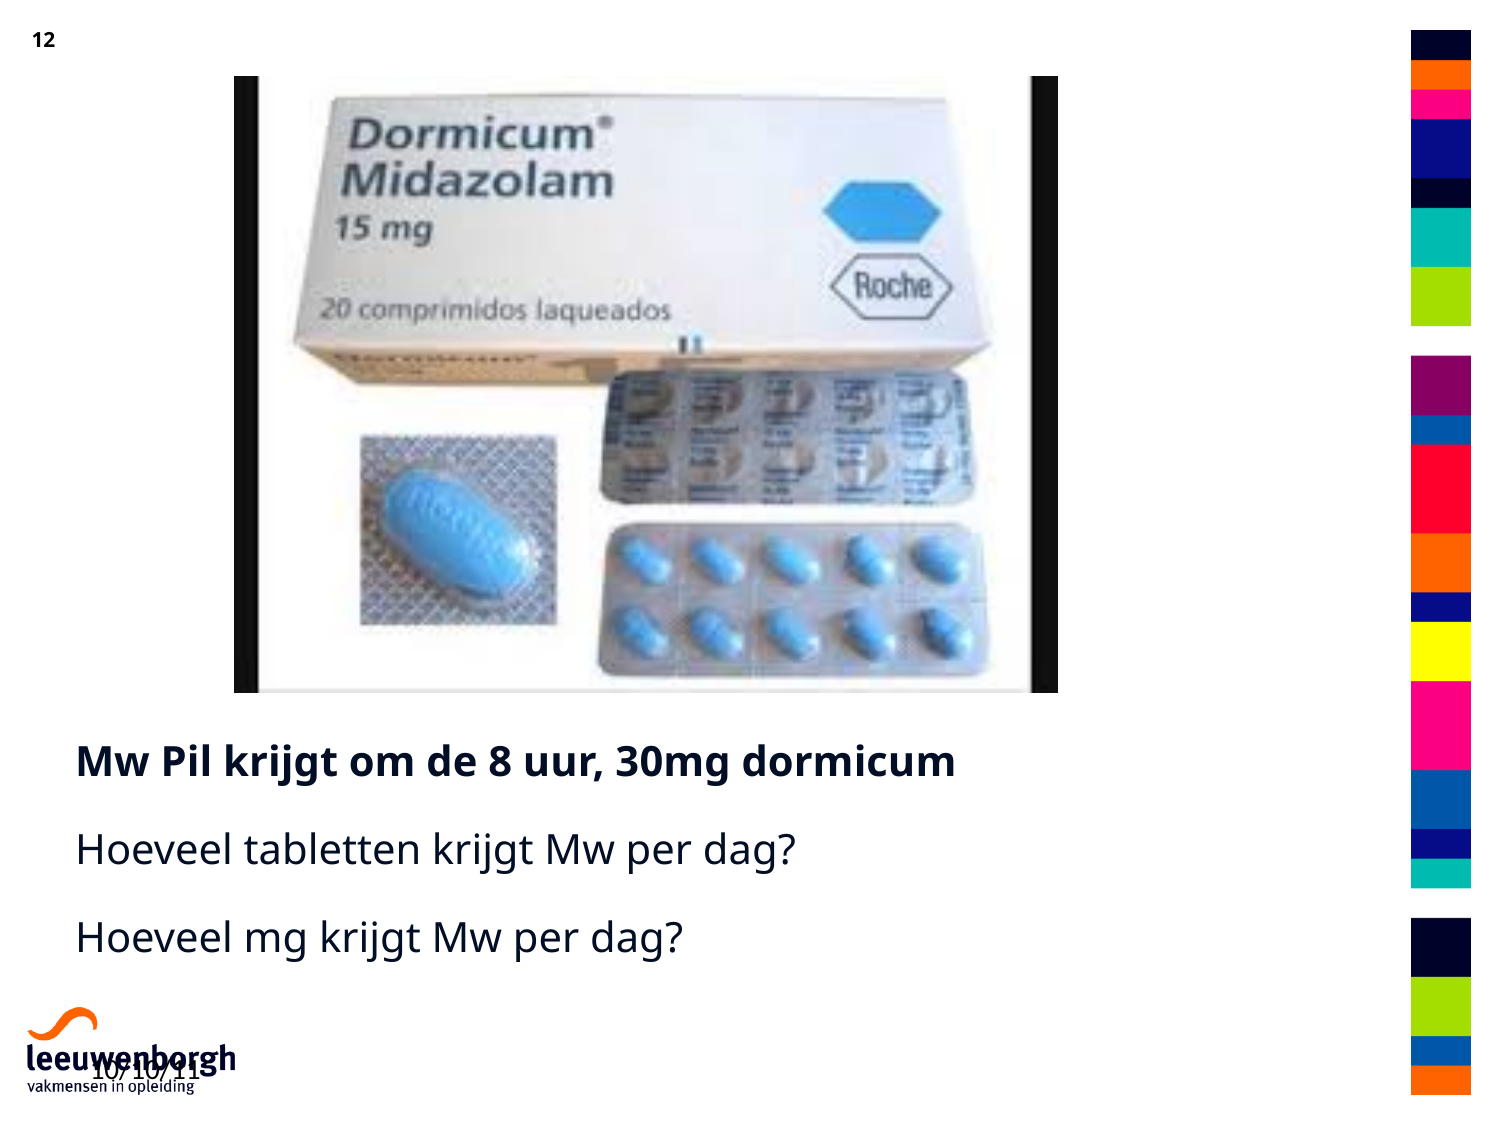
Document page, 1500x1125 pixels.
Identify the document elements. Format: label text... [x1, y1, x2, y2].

picture [1411, 30, 1471, 1095]
picture [234, 75, 1058, 693]
list Mw Pil krijgt om de 8 uur, 30mg dormicum Hoeveel tabletten krijgt Mw per dag? Hoeveel mg krijgt Mw per dag? [74, 550, 1425, 1006]
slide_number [74, 1042, 425, 1103]
picture [27, 1007, 235, 1095]
